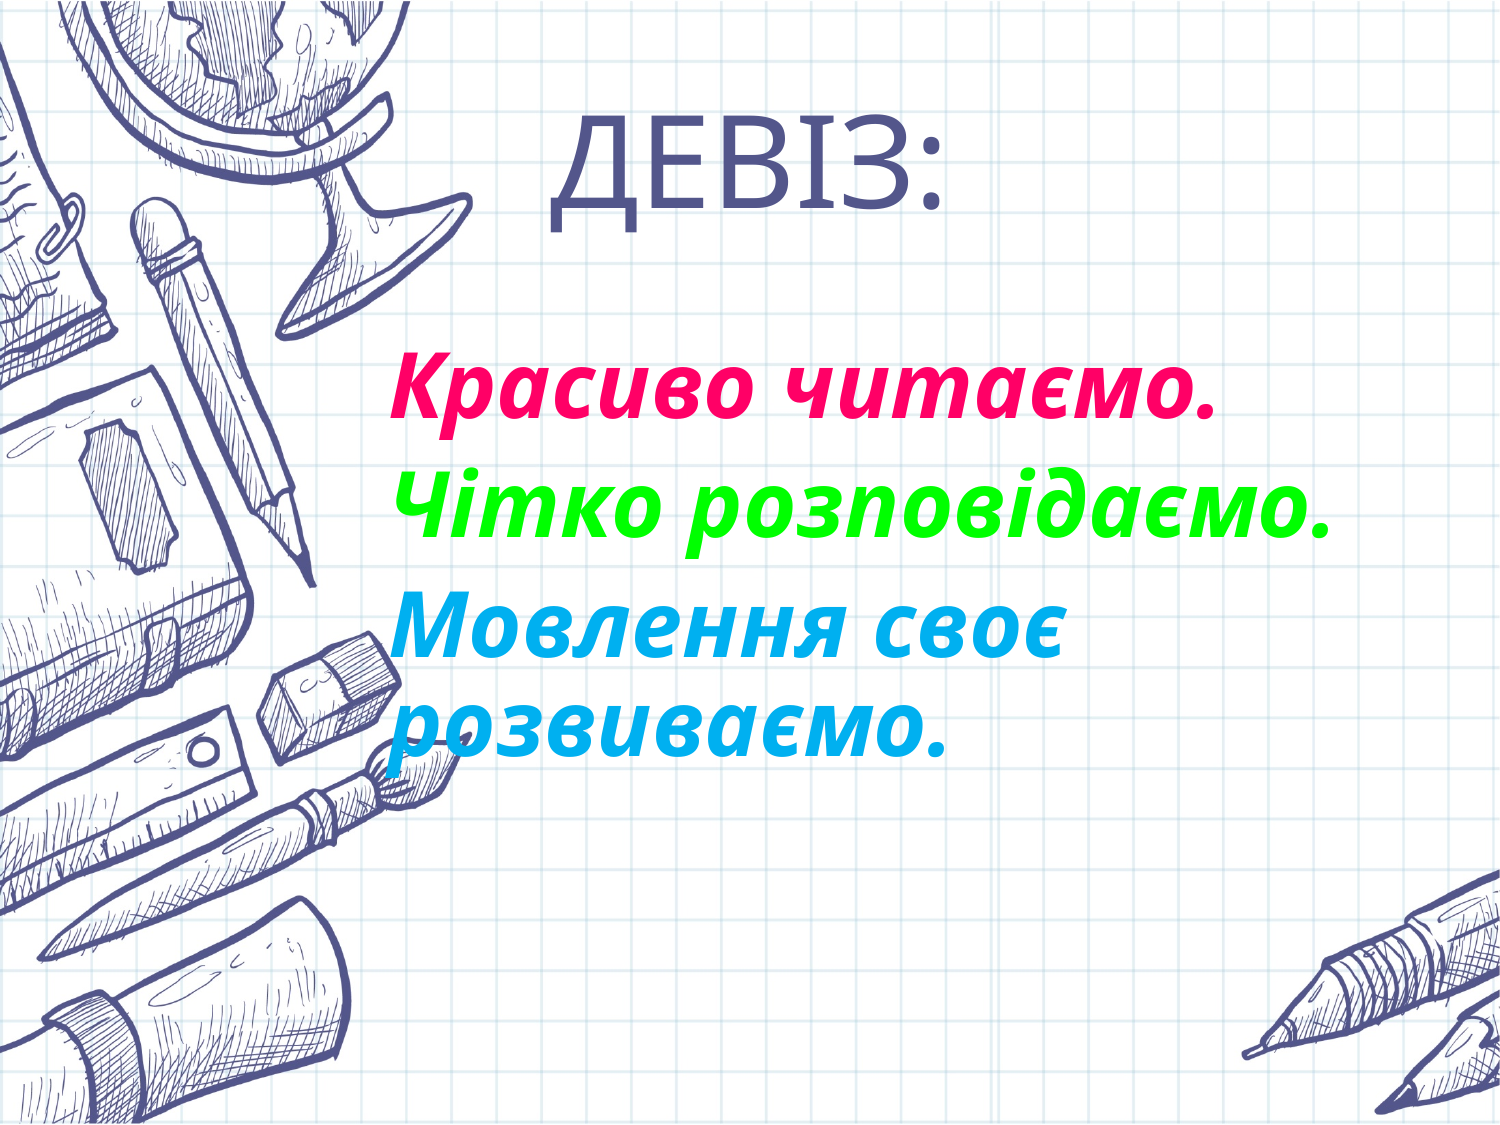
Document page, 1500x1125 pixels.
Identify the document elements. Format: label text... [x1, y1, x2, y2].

picture [0, 245, 1500, 1125]
picture [670, 739, 685, 747]
picture [0, 0, 1500, 87]
title ДЕВІЗ: [0, 87, 1500, 245]
picture [461, 739, 474, 745]
picture [562, 739, 577, 747]
picture [615, 739, 626, 745]
picture [408, 739, 420, 745]
picture [891, 739, 905, 745]
subtitle Красиво читаємо. Чітко розповідаємо. Мовлення своє розвиваємо. [373, 377, 1500, 739]
picture [722, 739, 735, 745]
